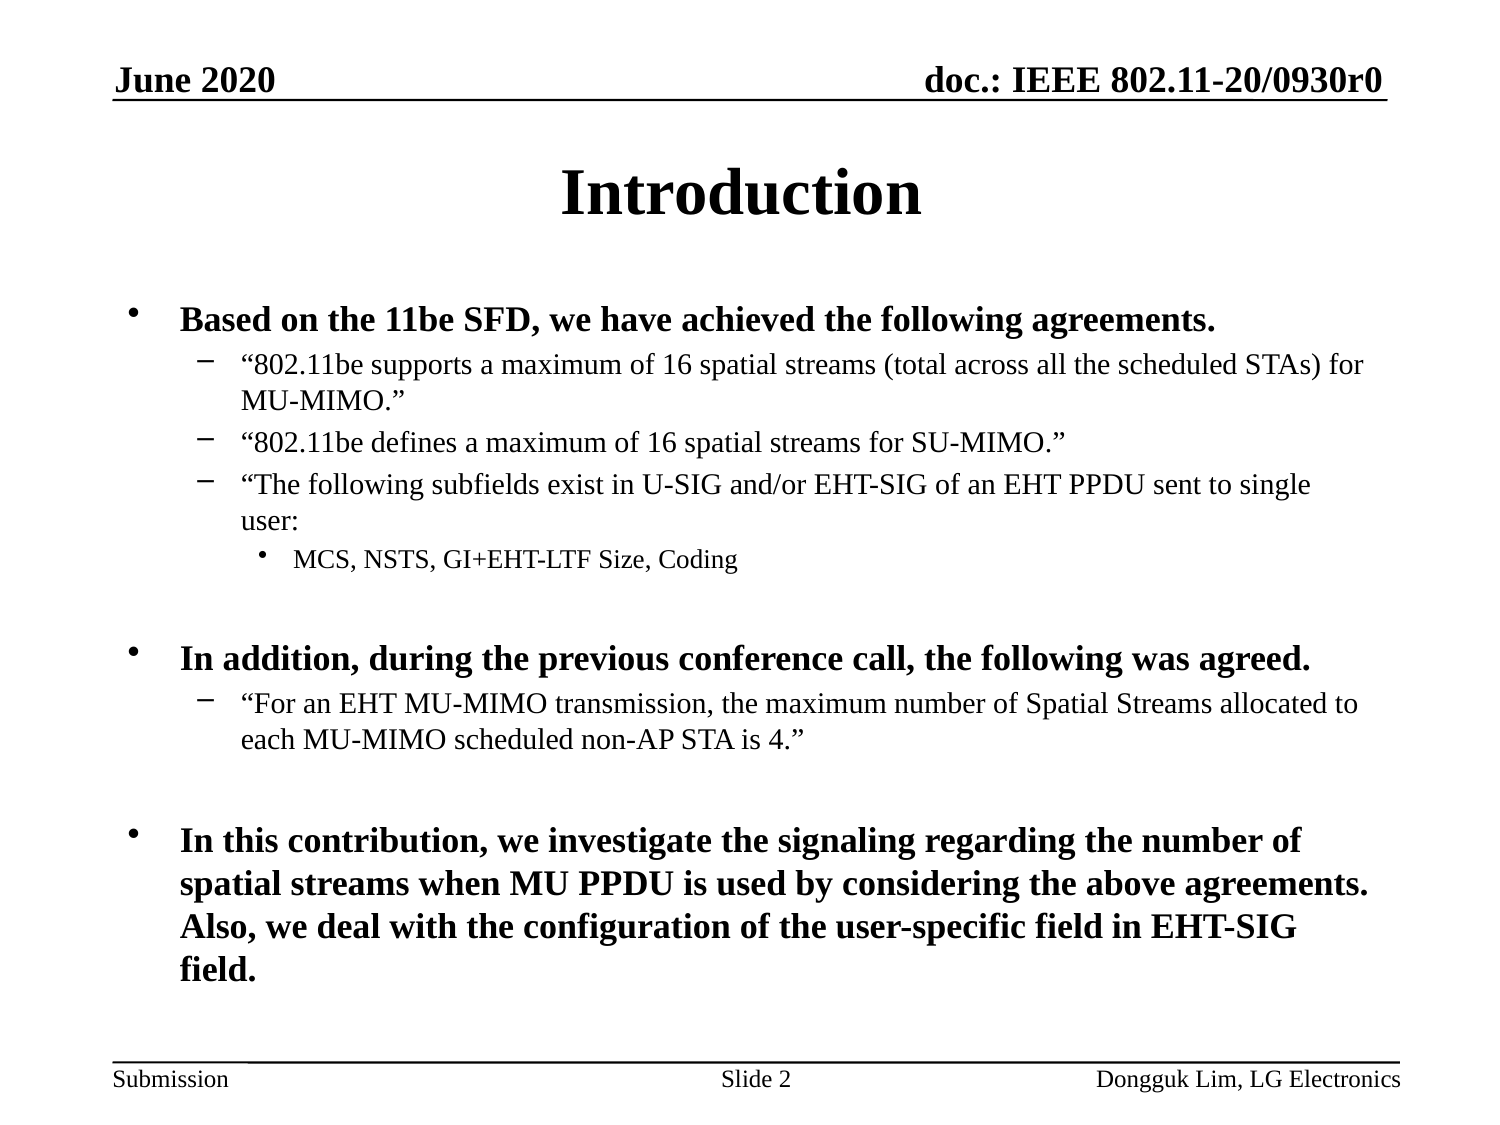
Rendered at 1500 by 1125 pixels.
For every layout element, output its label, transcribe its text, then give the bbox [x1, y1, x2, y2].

title Introduction [112, 112, 1388, 263]
slide_number Slide 2 [712, 1061, 800, 1093]
list Based on the 11be SFD, we have achieved the following agreements. “802.11be supports a maximum of 16 spatial streams (total across all the scheduled STAs) for MU-MIMO.” “802.11be defines a maximum of 16 spatial streams for SU-MIMO.” “The following subfields exist in U-SIG and/or EHT-SIG of an EHT PPDU sent to single user: MCS, NSTS, GI+EHT-LTF Size, Coding In addition, during the previous conference call, the following was agreed. “For an EHT MU-MIMO transmission, the maximum number of Spatial Streams allocated to each MU-MIMO scheduled non-AP STA is 4.” In this contribution, we investigate the signaling regarding the number of spatial streams when MU PPDU is used by considering the above agreements. Also, we deal with the configuration of the user-specific field in EHT-SIG field. [112, 287, 1388, 1000]
footer Dongguk Lim, LG Electronics [1092, 1061, 1402, 1093]
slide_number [114, 54, 278, 101]
